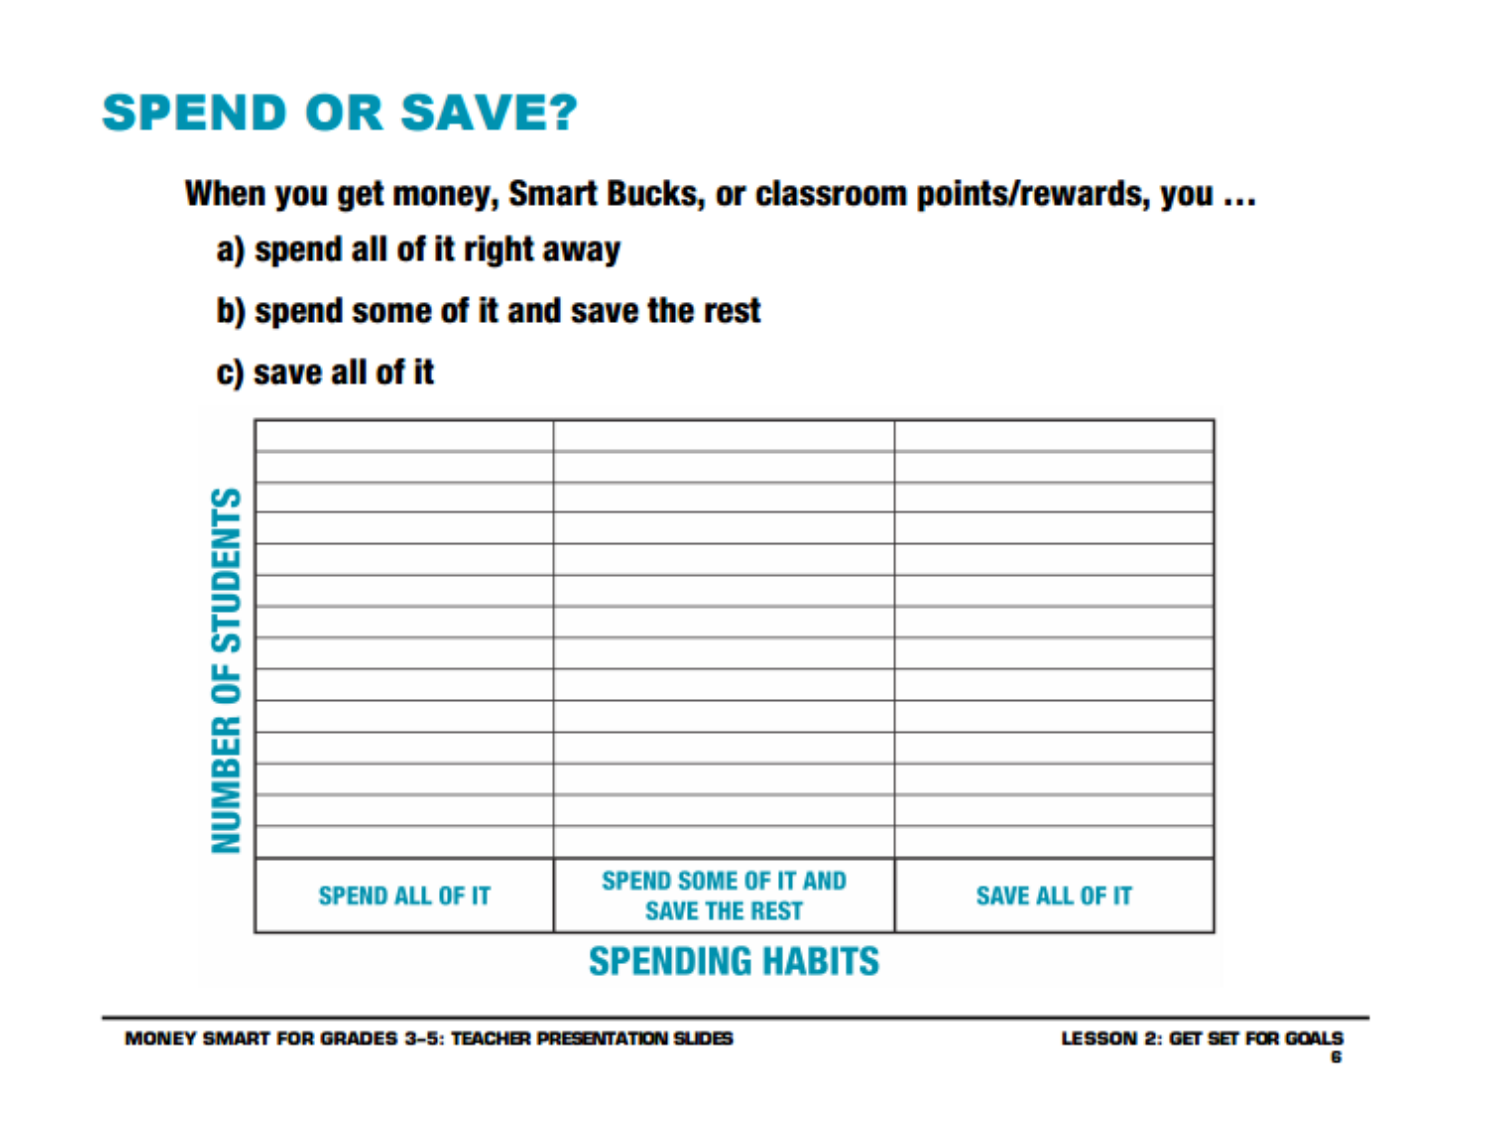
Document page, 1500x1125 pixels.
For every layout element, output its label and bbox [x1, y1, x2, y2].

picture [74, 45, 1401, 1100]
